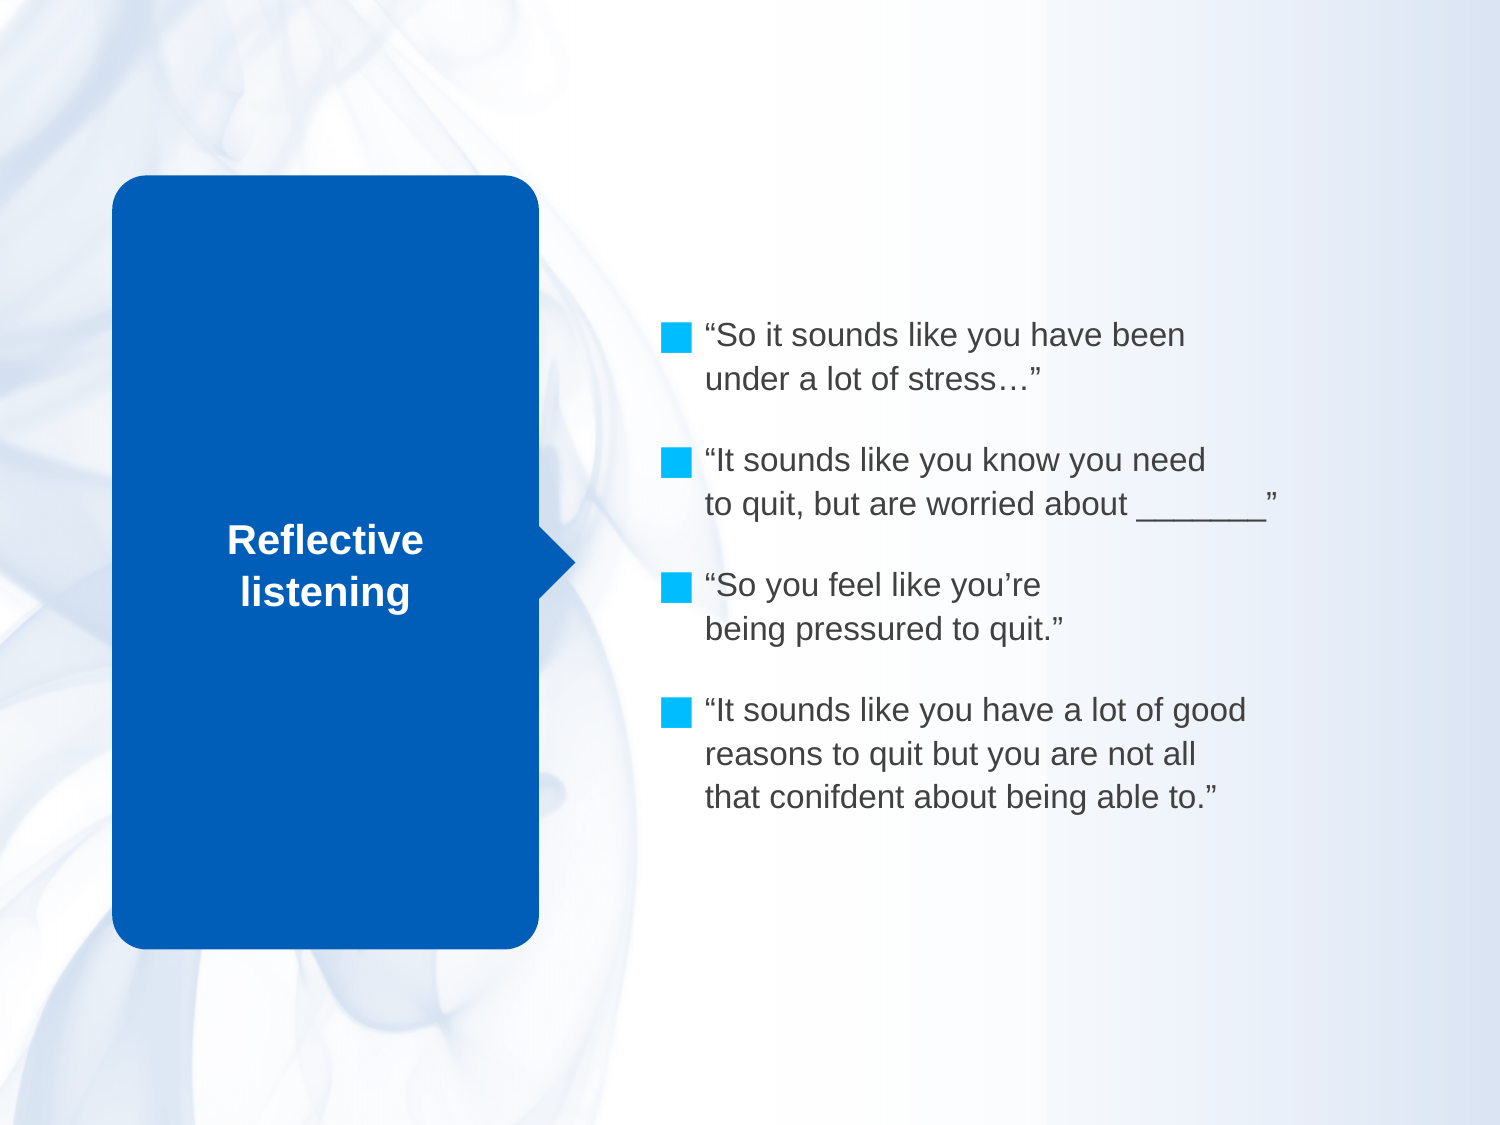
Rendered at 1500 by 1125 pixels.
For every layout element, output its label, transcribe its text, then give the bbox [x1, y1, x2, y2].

picture [0, 0, 1047, 1125]
list “So it sounds like you have been under a lot of stress…” “It sounds like you know you need to quit, but are worried about _______” “So you feel like you’re being pressured to quit.” “It sounds like you have a lot of good reasons to quit but you are not all that conifdent about being able to.” [1051, 175, 1403, 950]
text_box [1048, 0, 1500, 1125]
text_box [111, 175, 560, 950]
